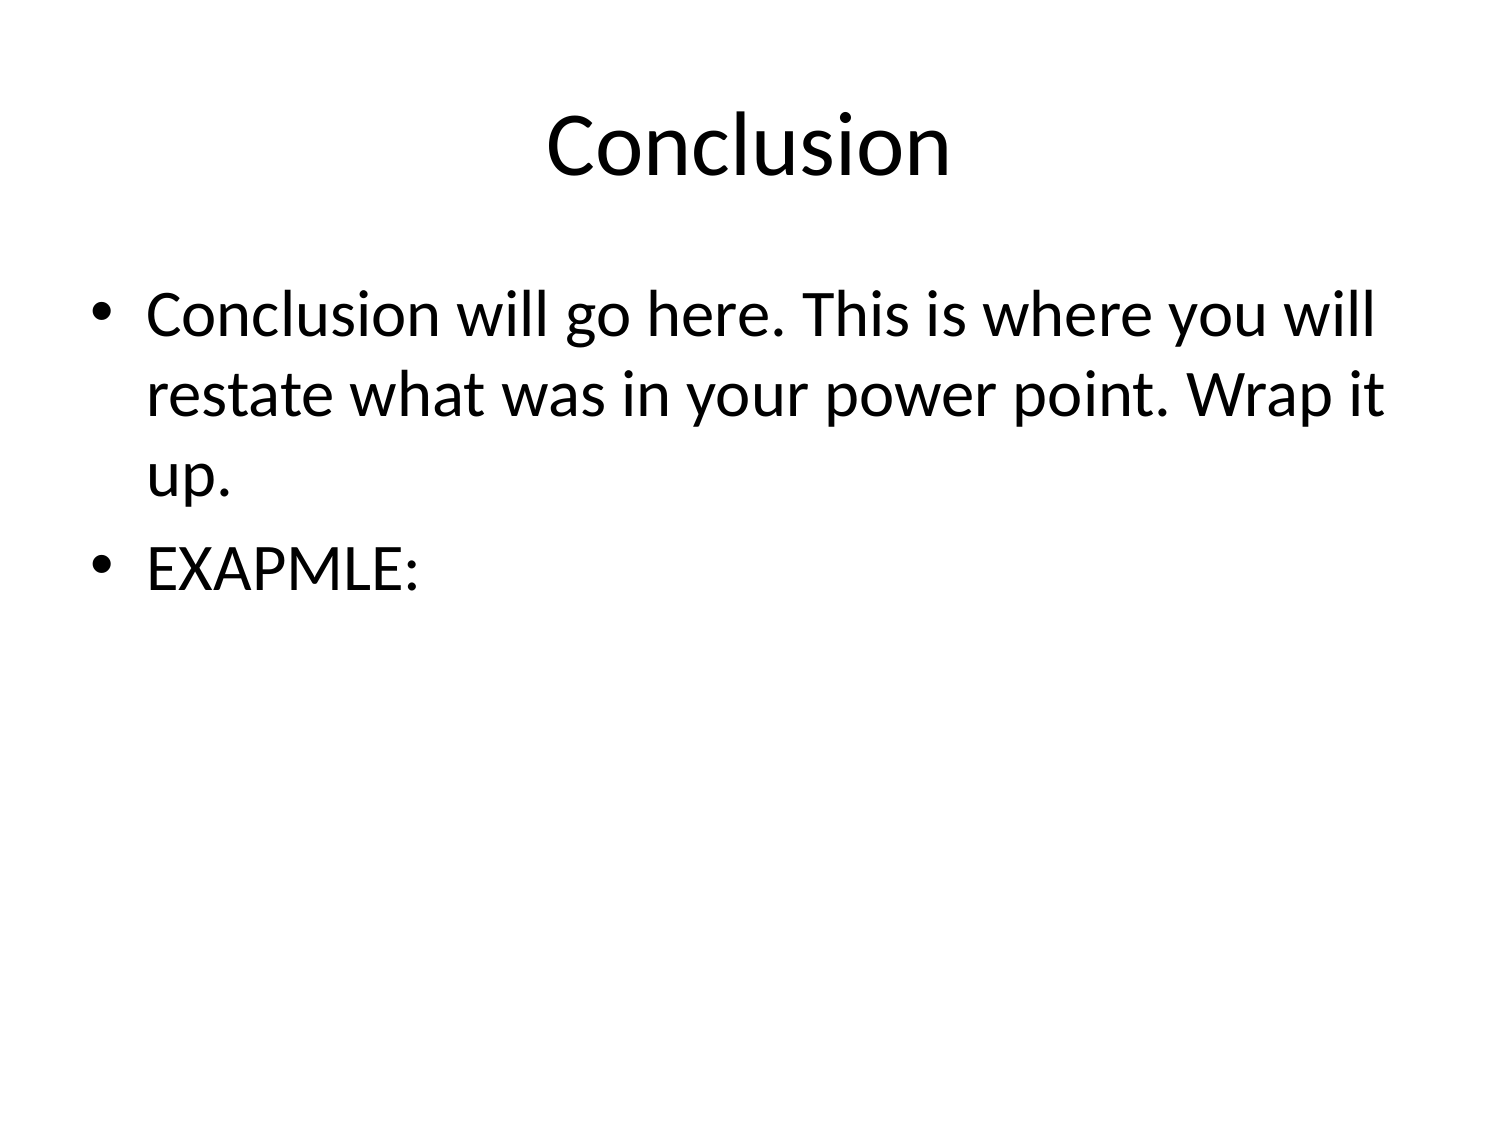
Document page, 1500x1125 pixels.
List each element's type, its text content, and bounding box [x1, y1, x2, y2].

title Conclusion [75, 45, 1425, 233]
list Conclusion will go here. This is where you will restate what was in your power point. Wrap it up. EXAPMLE: [75, 262, 1425, 1005]
